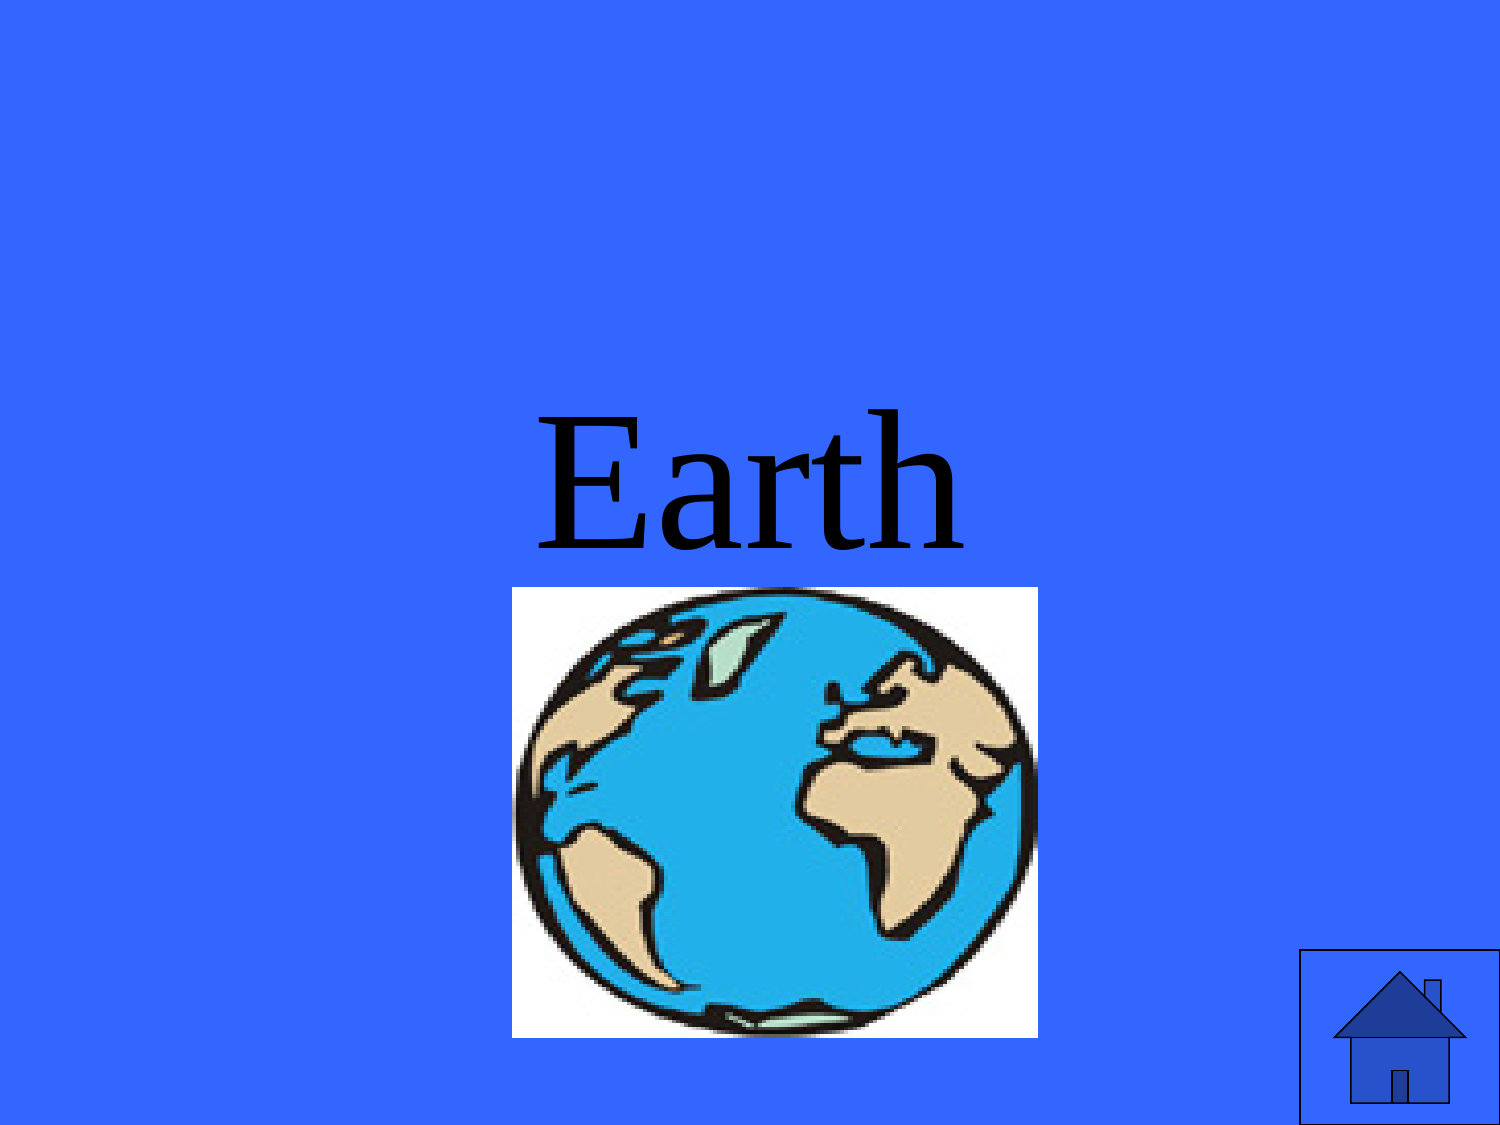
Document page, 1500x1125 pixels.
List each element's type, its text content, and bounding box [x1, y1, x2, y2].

title Earth [112, 374, 1388, 563]
text_box [1299, 950, 1500, 1125]
picture [512, 587, 1038, 1038]
